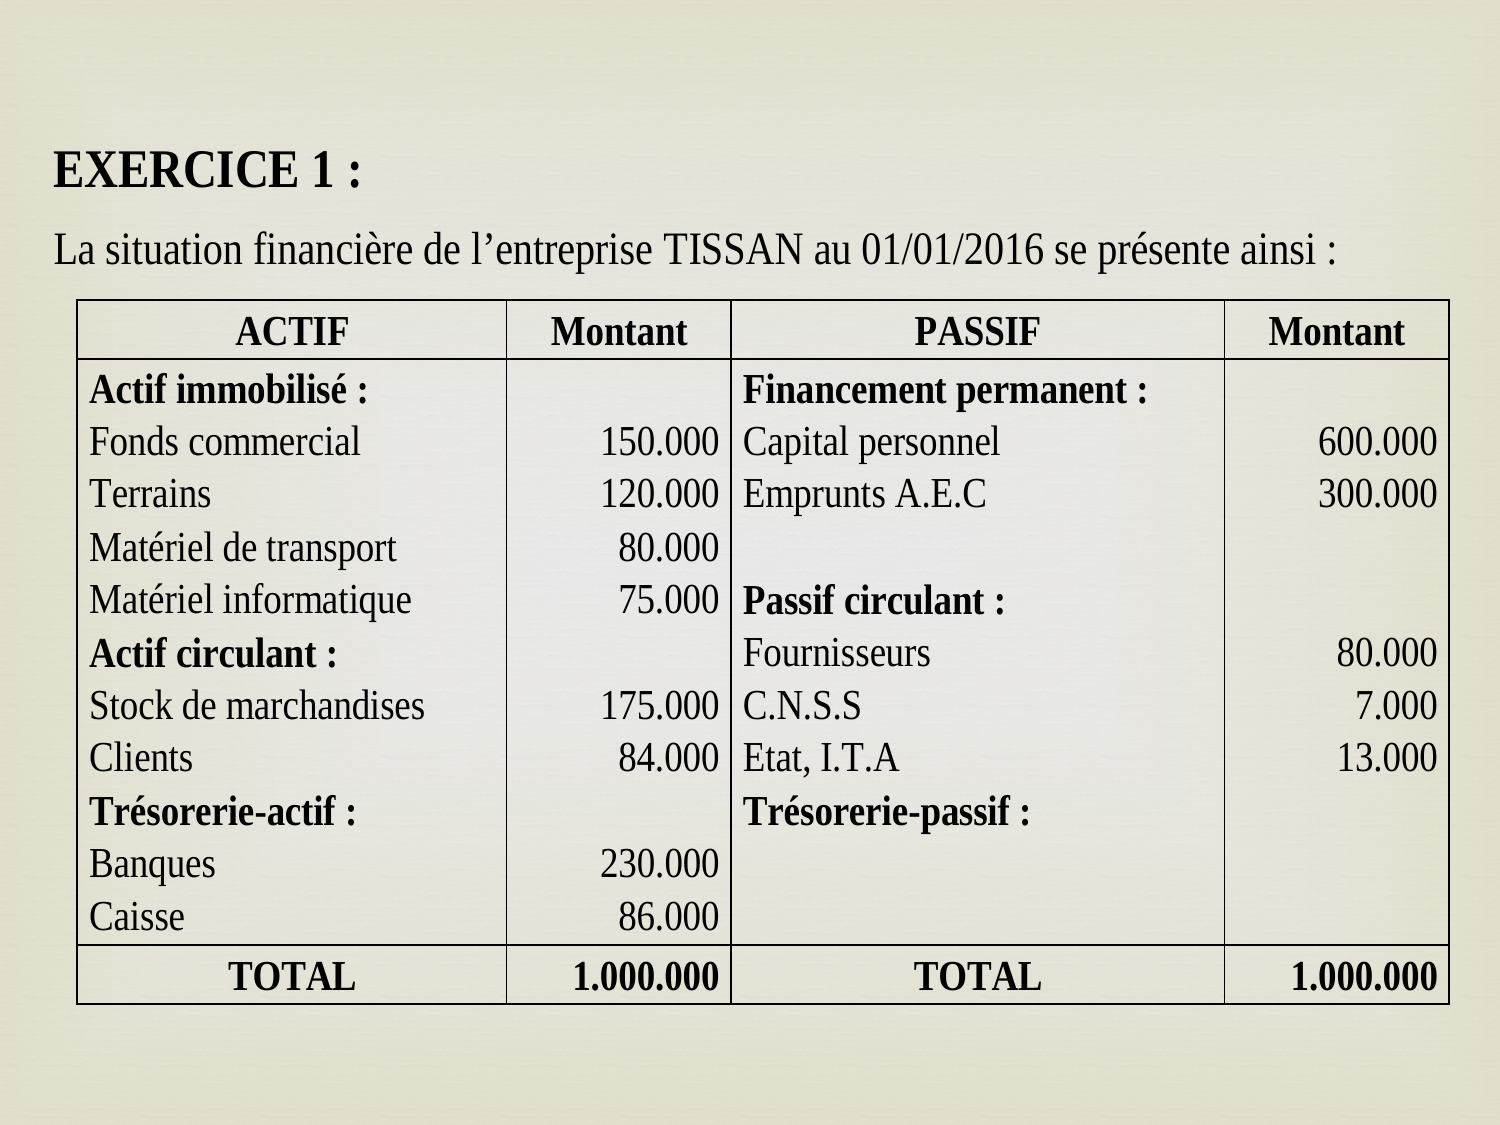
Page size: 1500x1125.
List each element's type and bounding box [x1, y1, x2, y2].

picture [0, 113, 1500, 1060]
